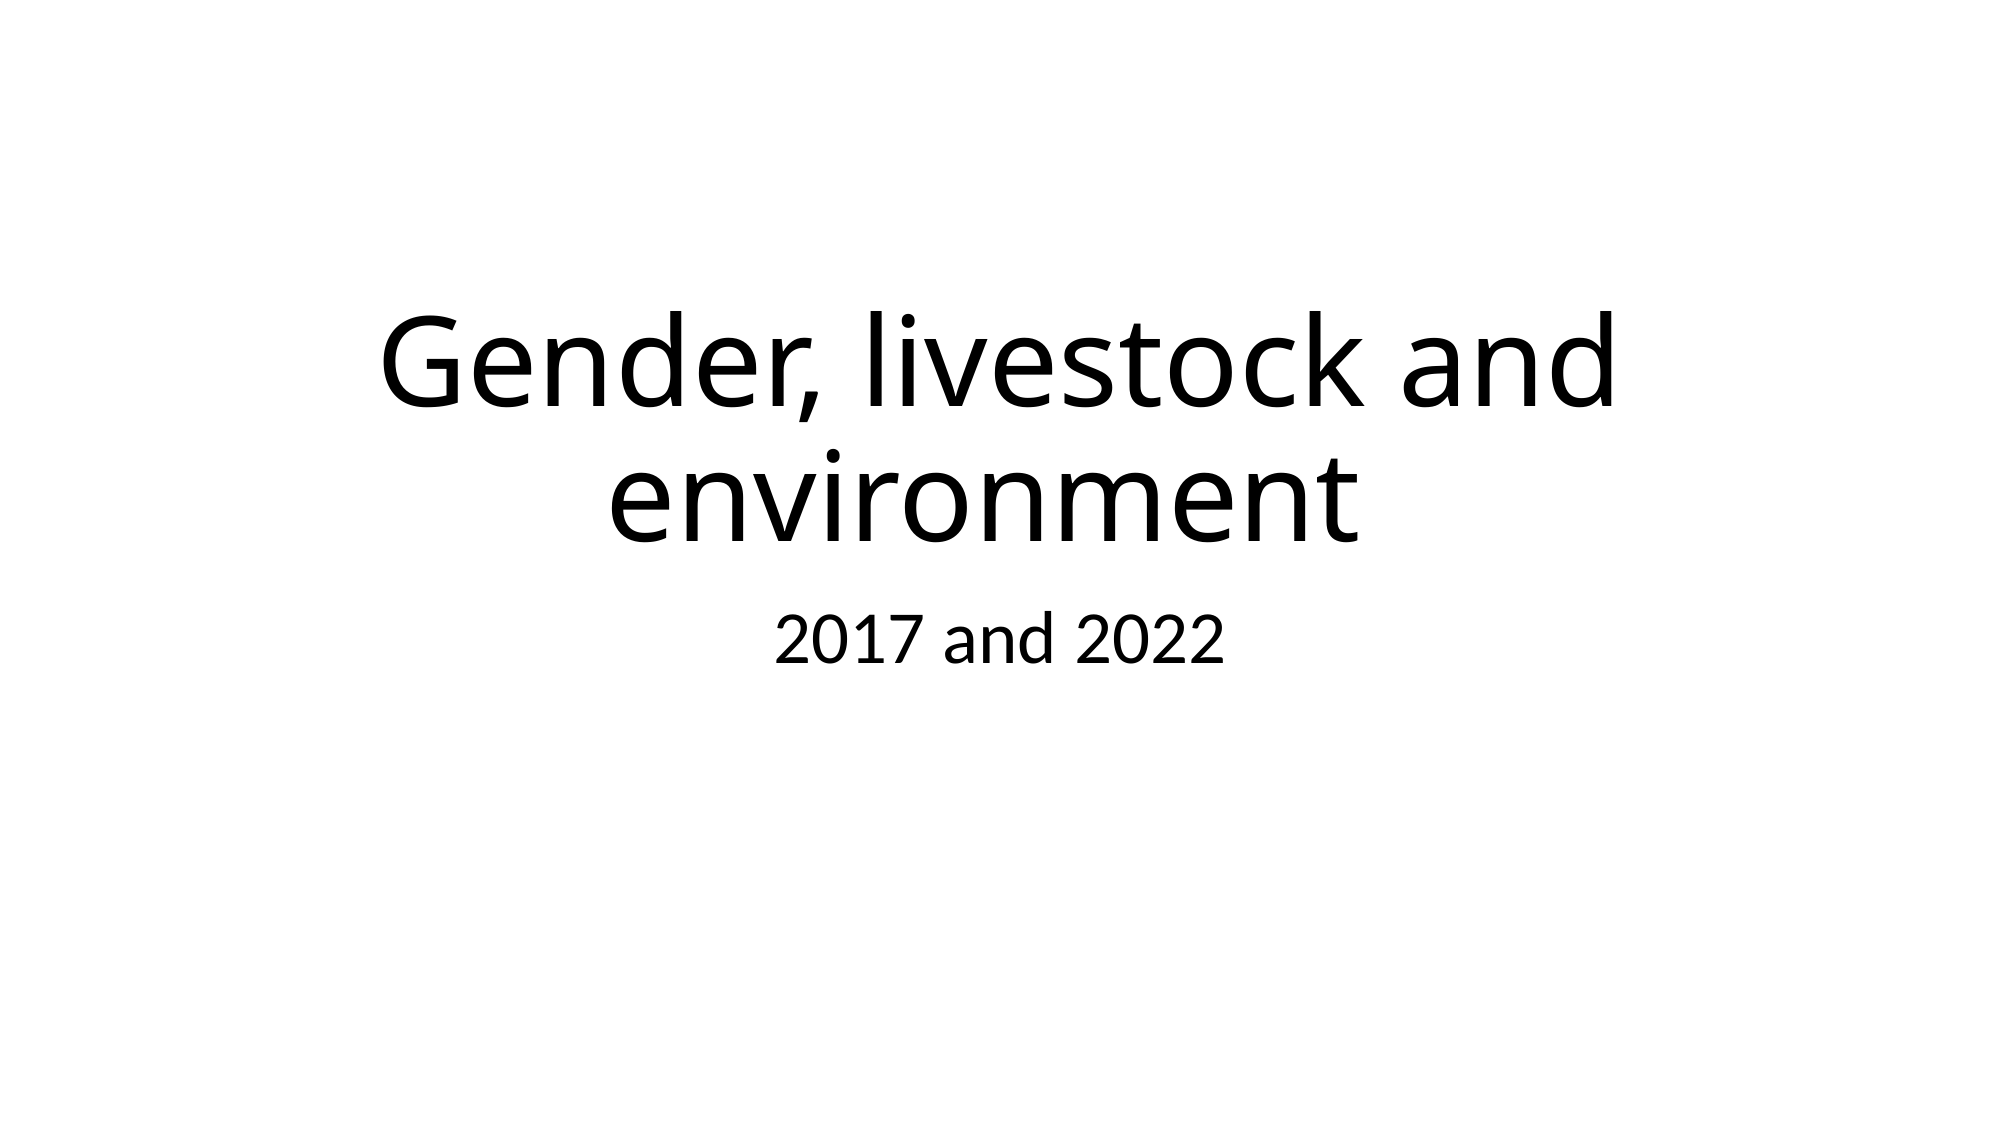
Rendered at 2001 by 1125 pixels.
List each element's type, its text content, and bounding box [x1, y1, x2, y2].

title Gender, livestock and environment [249, 184, 1750, 576]
subtitle 2017 and 2022 [249, 590, 1750, 863]
